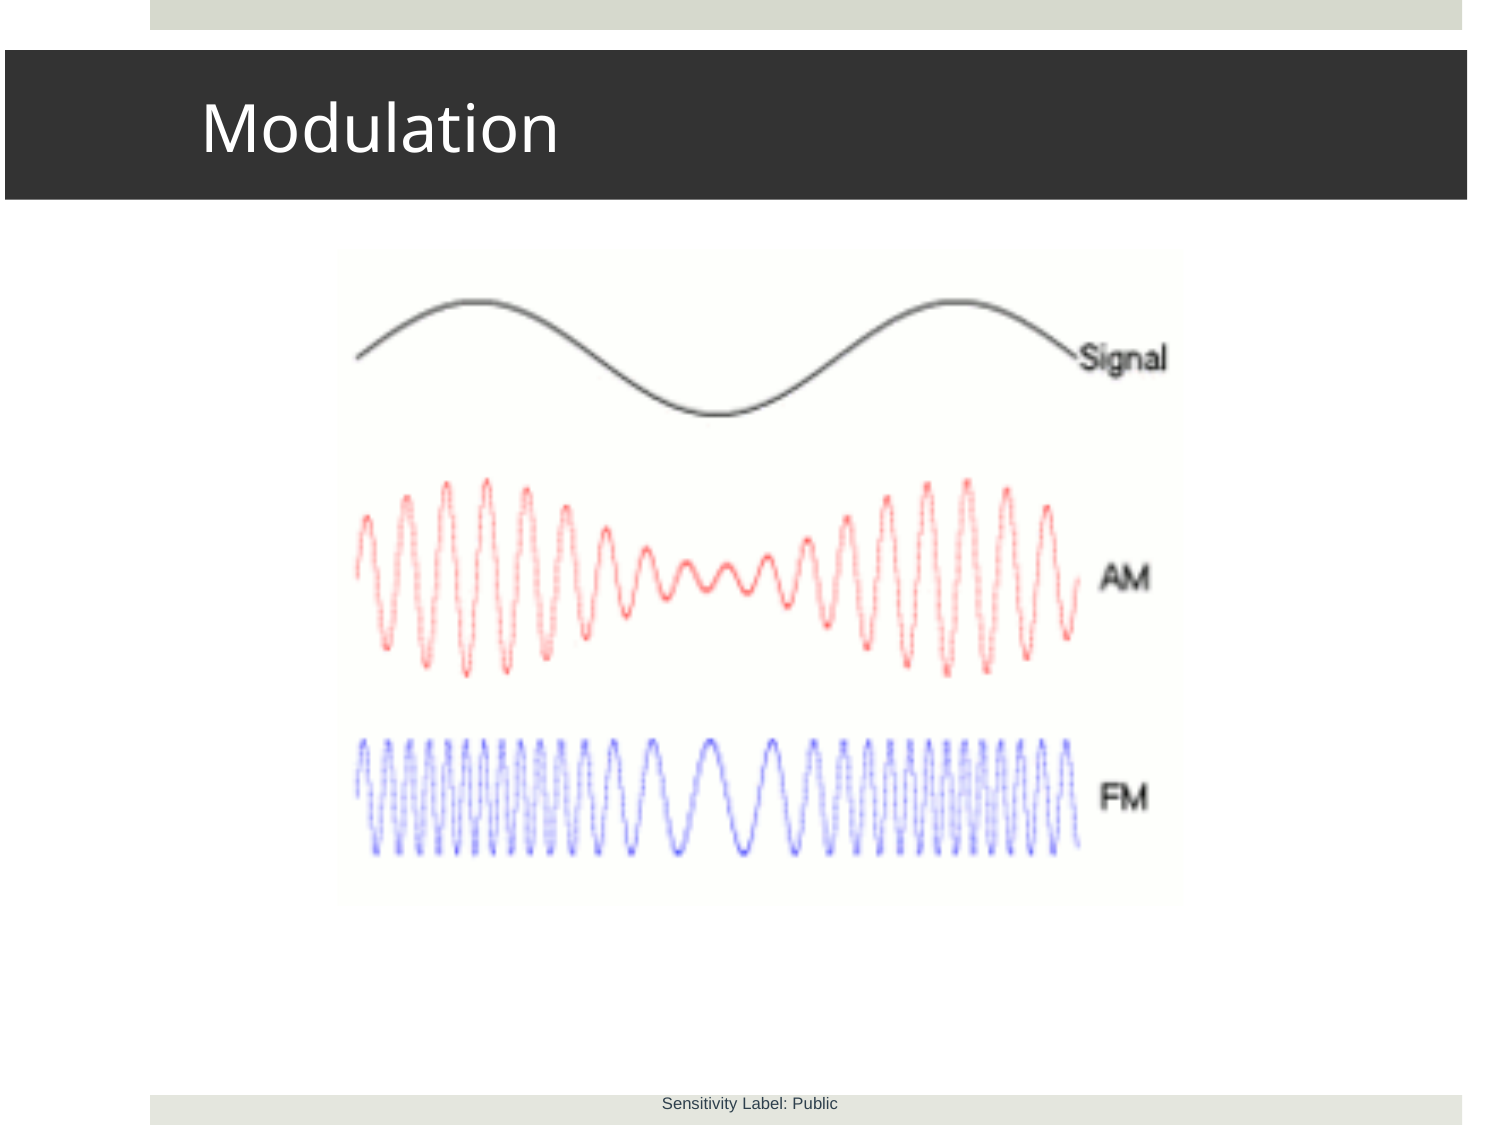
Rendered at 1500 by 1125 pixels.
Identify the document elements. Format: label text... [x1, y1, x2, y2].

picture [337, 249, 1184, 906]
title Modulation [5, 50, 1468, 200]
